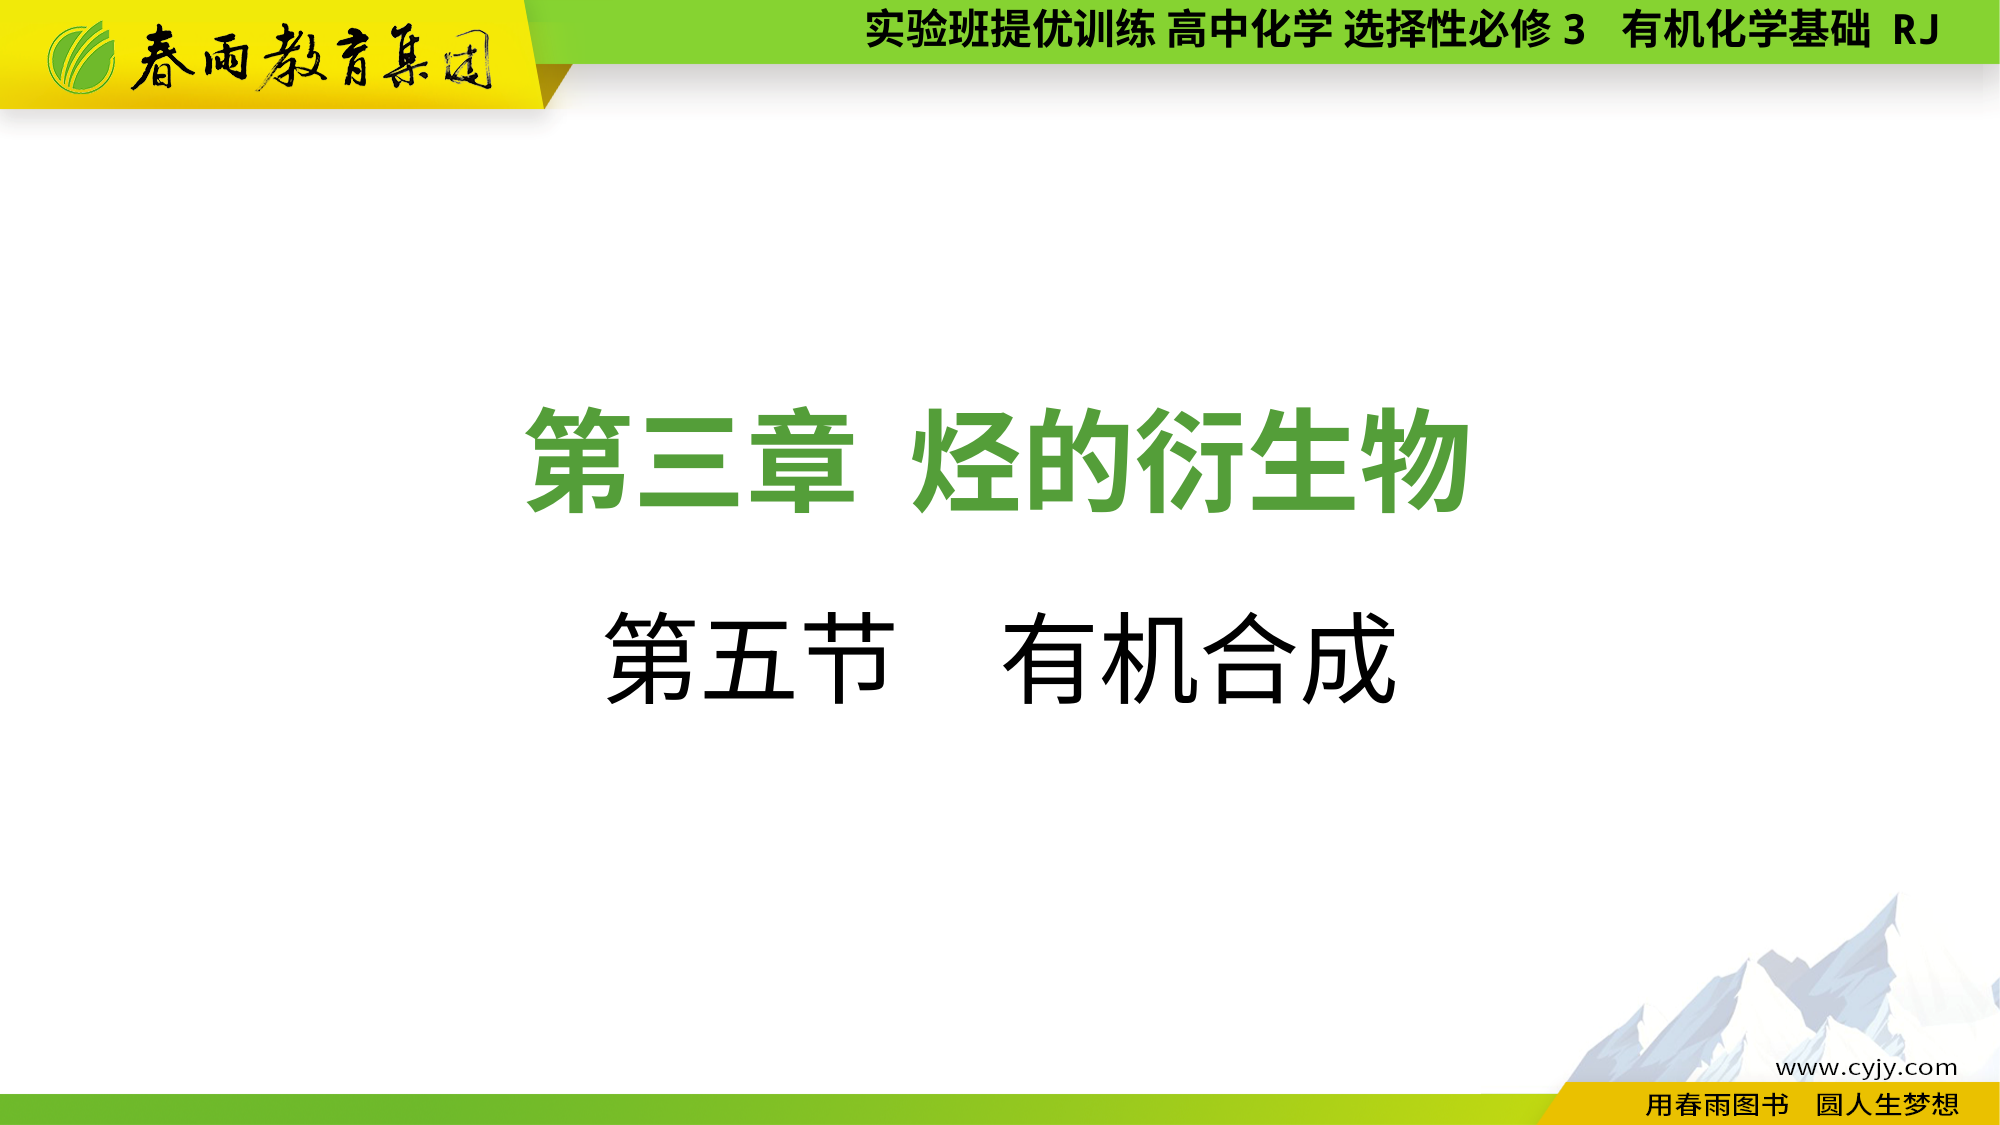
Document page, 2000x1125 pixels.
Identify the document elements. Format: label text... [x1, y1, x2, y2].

picture [0, 0, 2000, 1125]
text_box 第三章 烃的衍生物 [16, 316, 1978, 534]
text_box 第五节 有机合成 [54, 528, 1946, 724]
